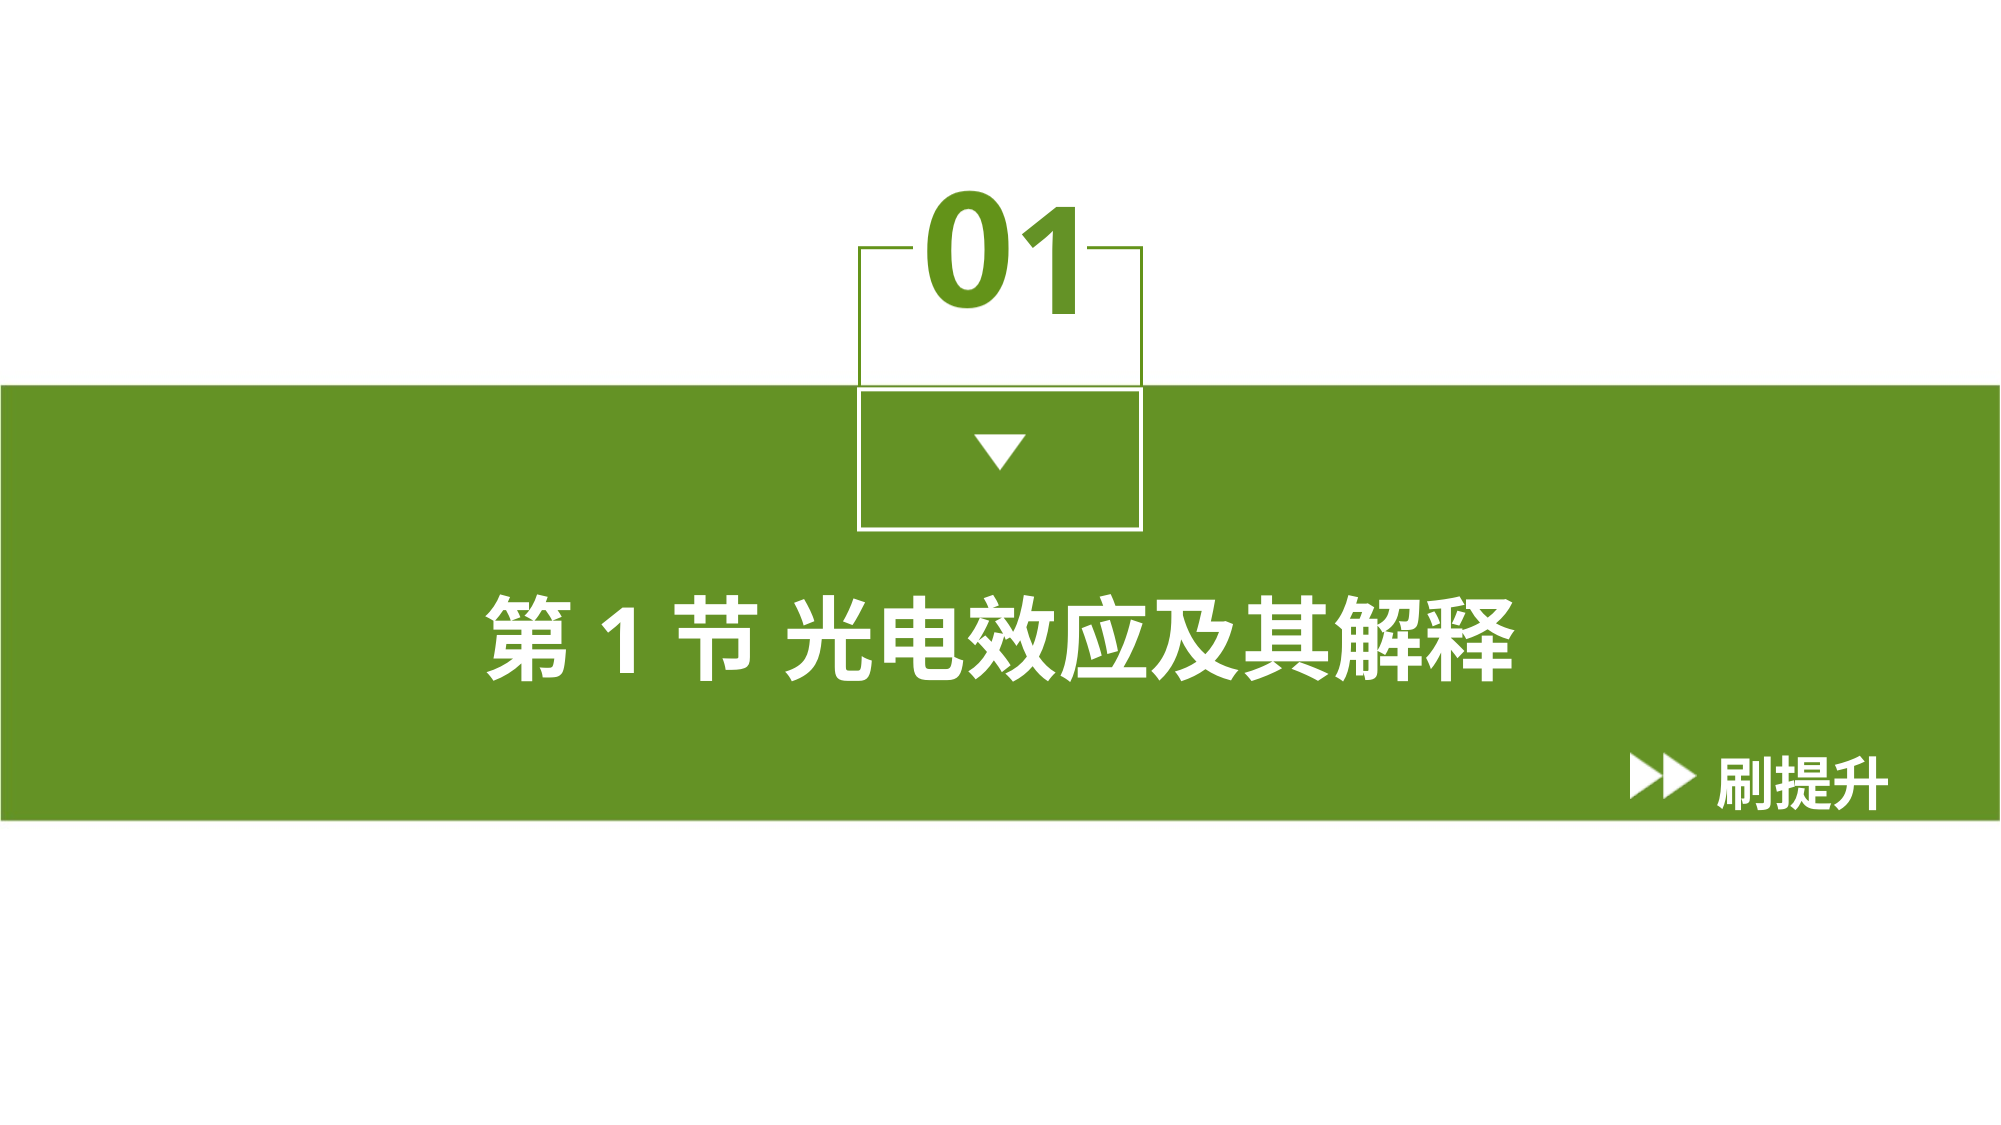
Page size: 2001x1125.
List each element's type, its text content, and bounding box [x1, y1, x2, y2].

picture [0, 0, 2000, 572]
text_box 1 [1013, 156, 1173, 353]
text_box 第1节 光电效应及其解释 [0, 572, 2000, 699]
picture [0, 699, 2000, 1125]
text_box 刷提升 [1715, 718, 1997, 812]
